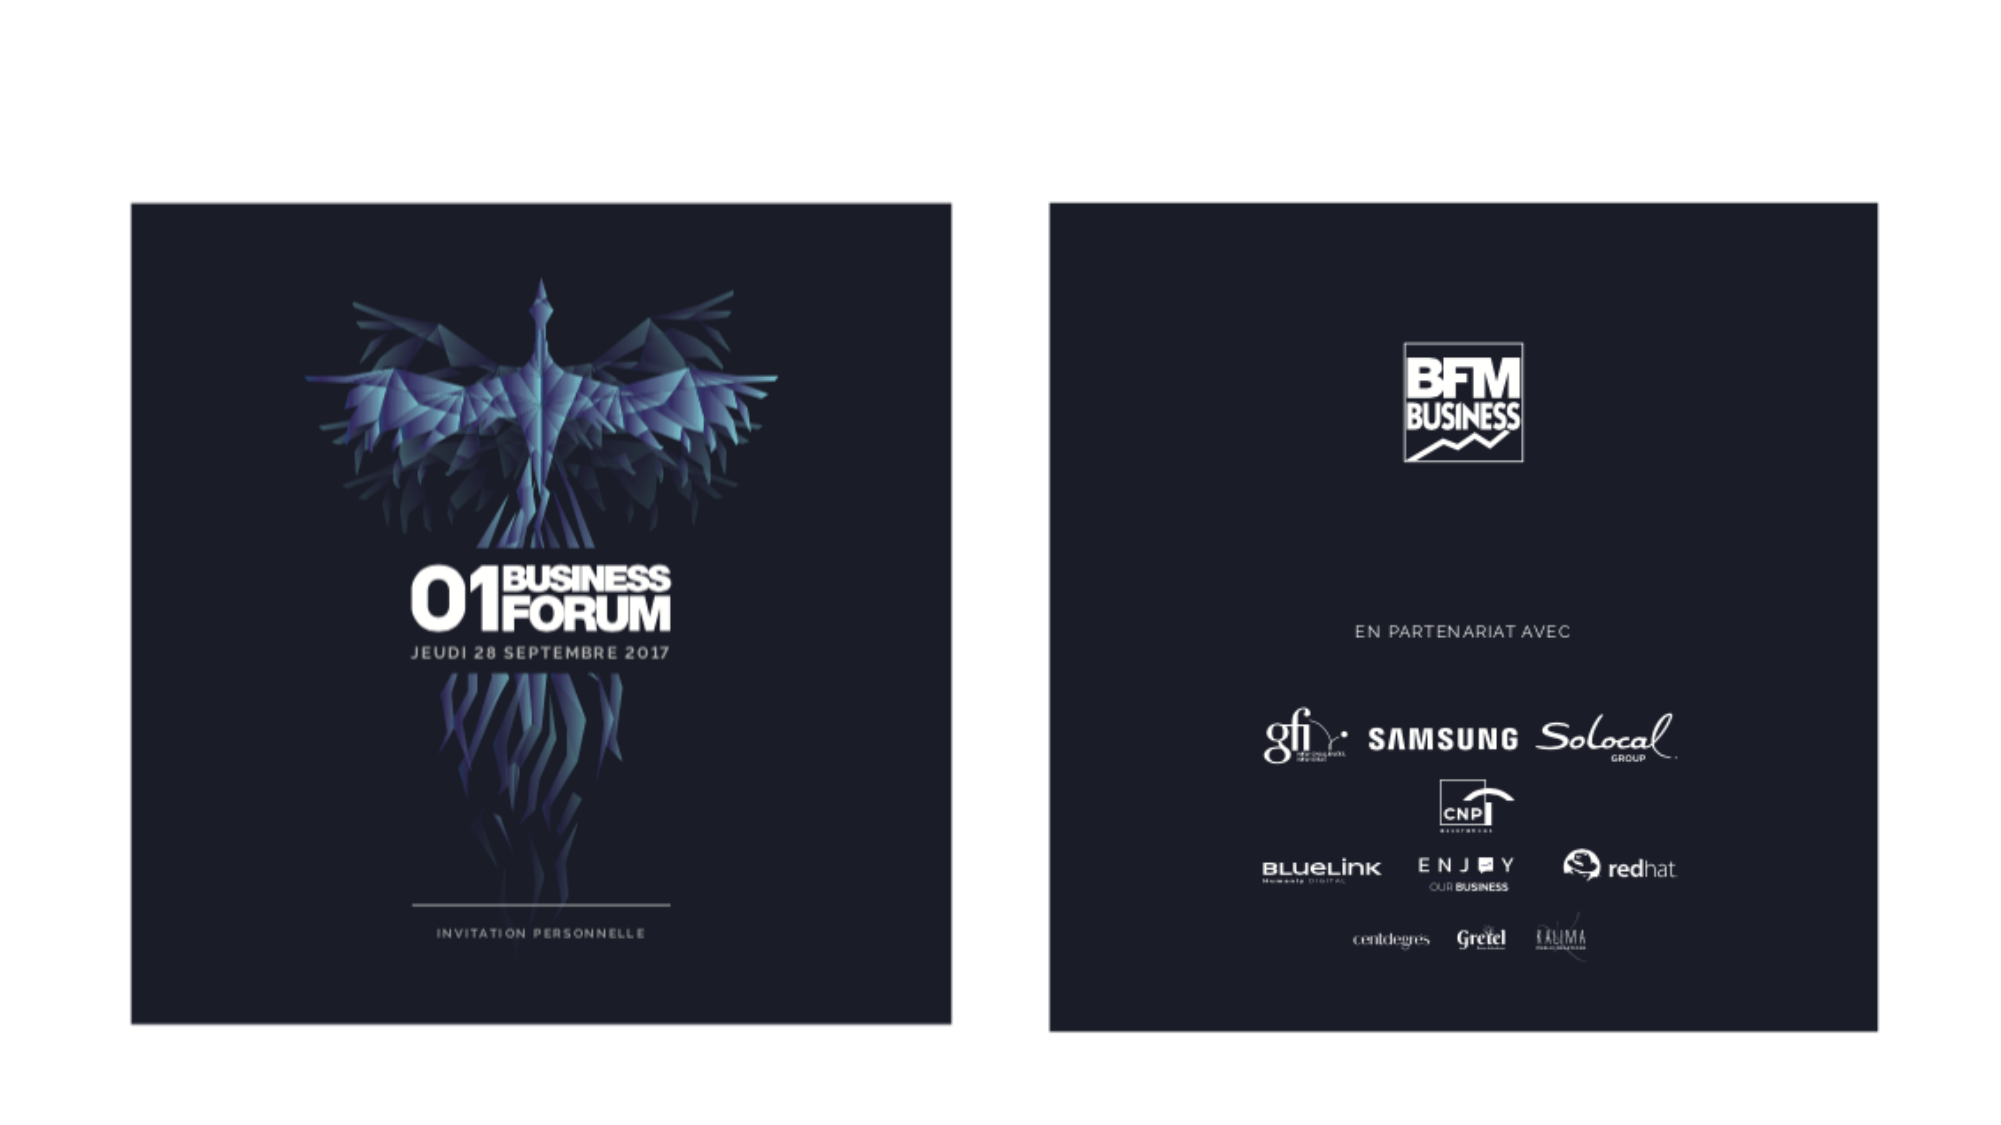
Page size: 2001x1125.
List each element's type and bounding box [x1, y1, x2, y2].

picture [61, 140, 1938, 1088]
